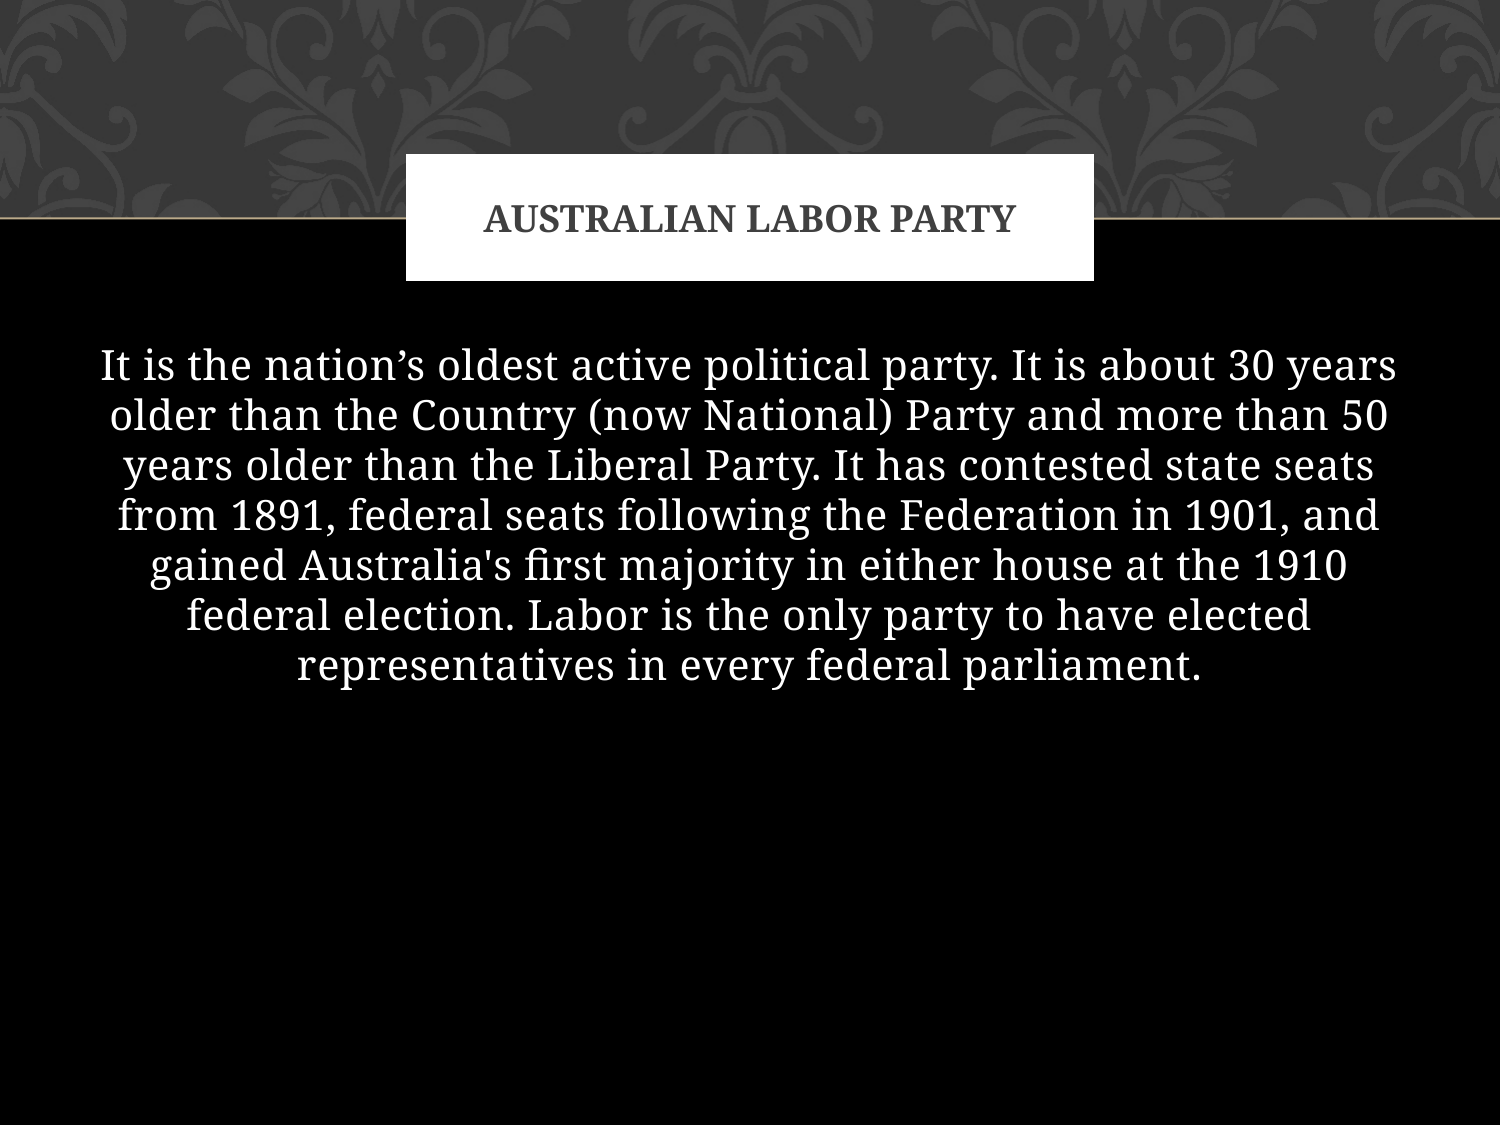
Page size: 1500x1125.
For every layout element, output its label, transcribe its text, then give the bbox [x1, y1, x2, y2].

title Australian Labor Party [406, 154, 1094, 281]
list It is the nation’s oldest active political party. It is about 30 years older than the Country (now National) Party and more than 50 years older than the Liberal Party. It has contested state seats from 1891, federal seats following the Federation in 1901, and gained Australia's first majority in either house at the 1910 federal election. Labor is the only party to have elected representatives in every federal parliament. [75, 331, 1425, 1000]
